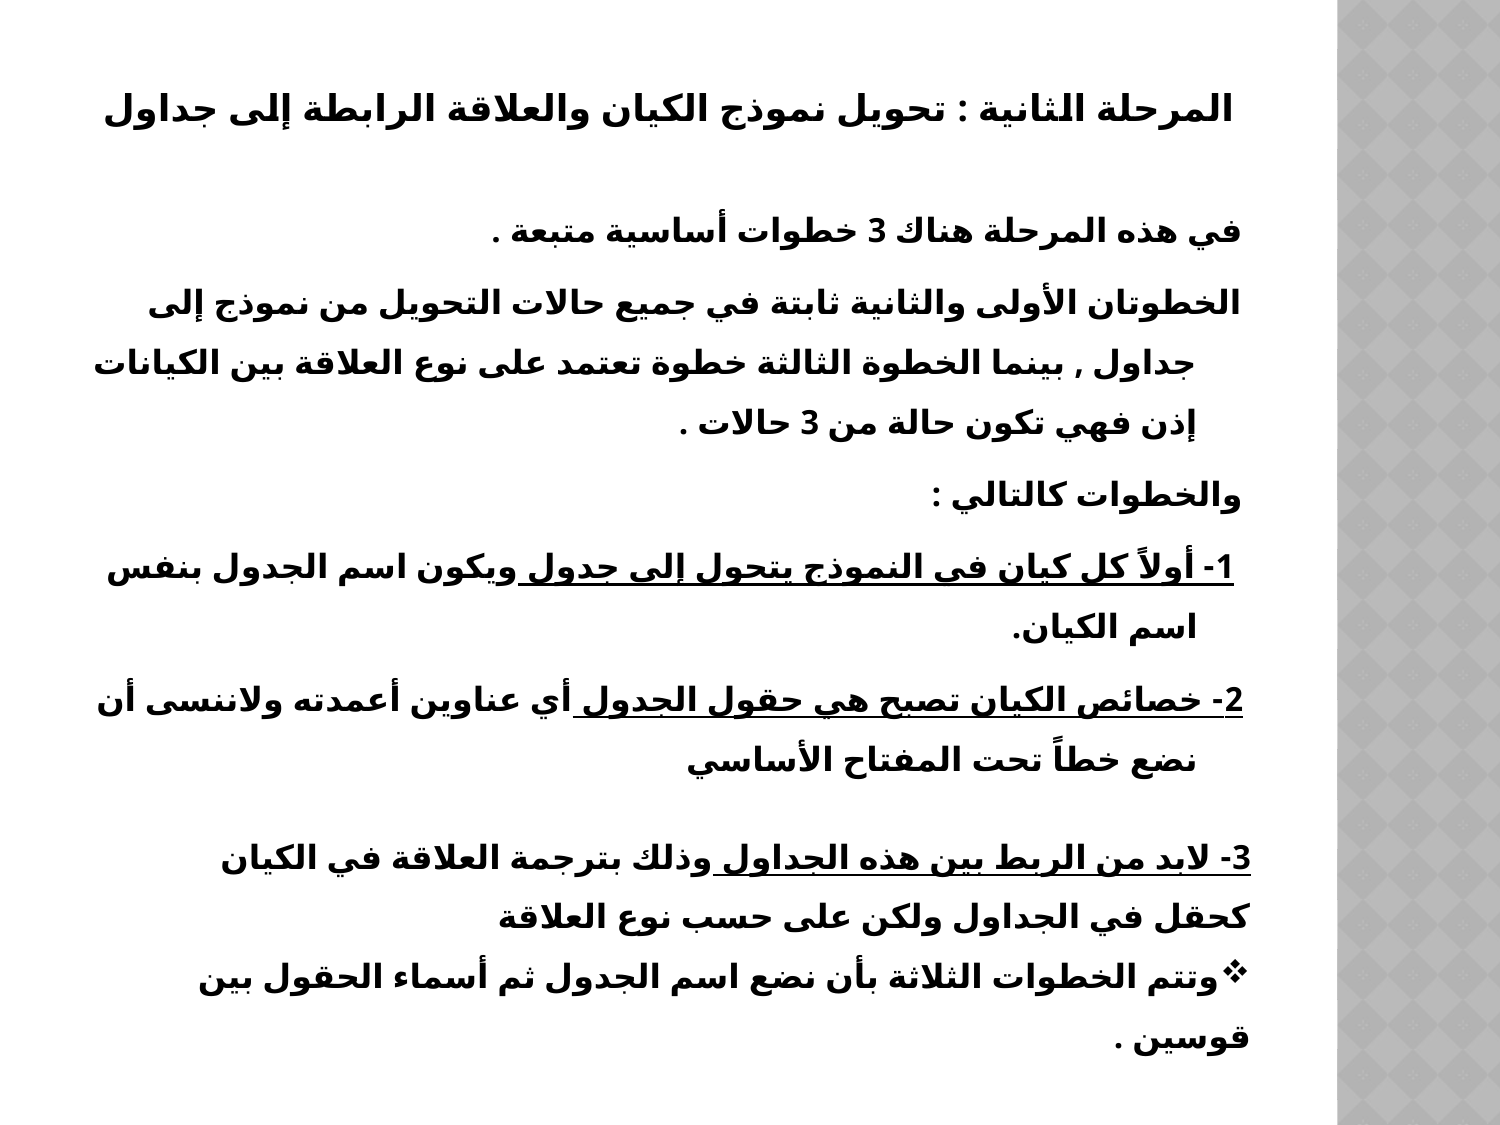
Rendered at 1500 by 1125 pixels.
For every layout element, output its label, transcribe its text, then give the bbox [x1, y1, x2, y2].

title المرحلة الثانية : تحويل نموذج الكيان والعلاقة الرابطة إلى جداول [75, 46, 1263, 129]
list في هذه المرحلة هناك 3 خطوات أساسية متبعة . الخطوتان الأولى والثانية ثابتة في جميع حالات التحويل من نموذج إلى جداول , بينما الخطوة الثالثة خطوة تعتمد على نوع العلاقة بين الكيانات إذن فهي تكون حالة من 3 حالات . والخطوات كالتالي : 1- أولاً كل كيان في النموذج يتحول إلى جدول ويكون اسم الجدول بنفس اسم الكيان. 2- خصائص الكيان تصبح هي حقول الجدول أي عناوين أعمدته ولاننسى أن نضع خطاً تحت المفتاح الأساسي [70, 128, 1258, 995]
text_box 3- لابد من الربط بين هذه الجداول وذلك بترجمة العلاقة في الكيان كحقل في الجداول ولكن على حسب نوع العلاقة وتتم الخطوات الثلاثة بأن نضع اسم الجدول ثم أسماء الحقول بين قوسين . [164, 808, 1266, 1123]
